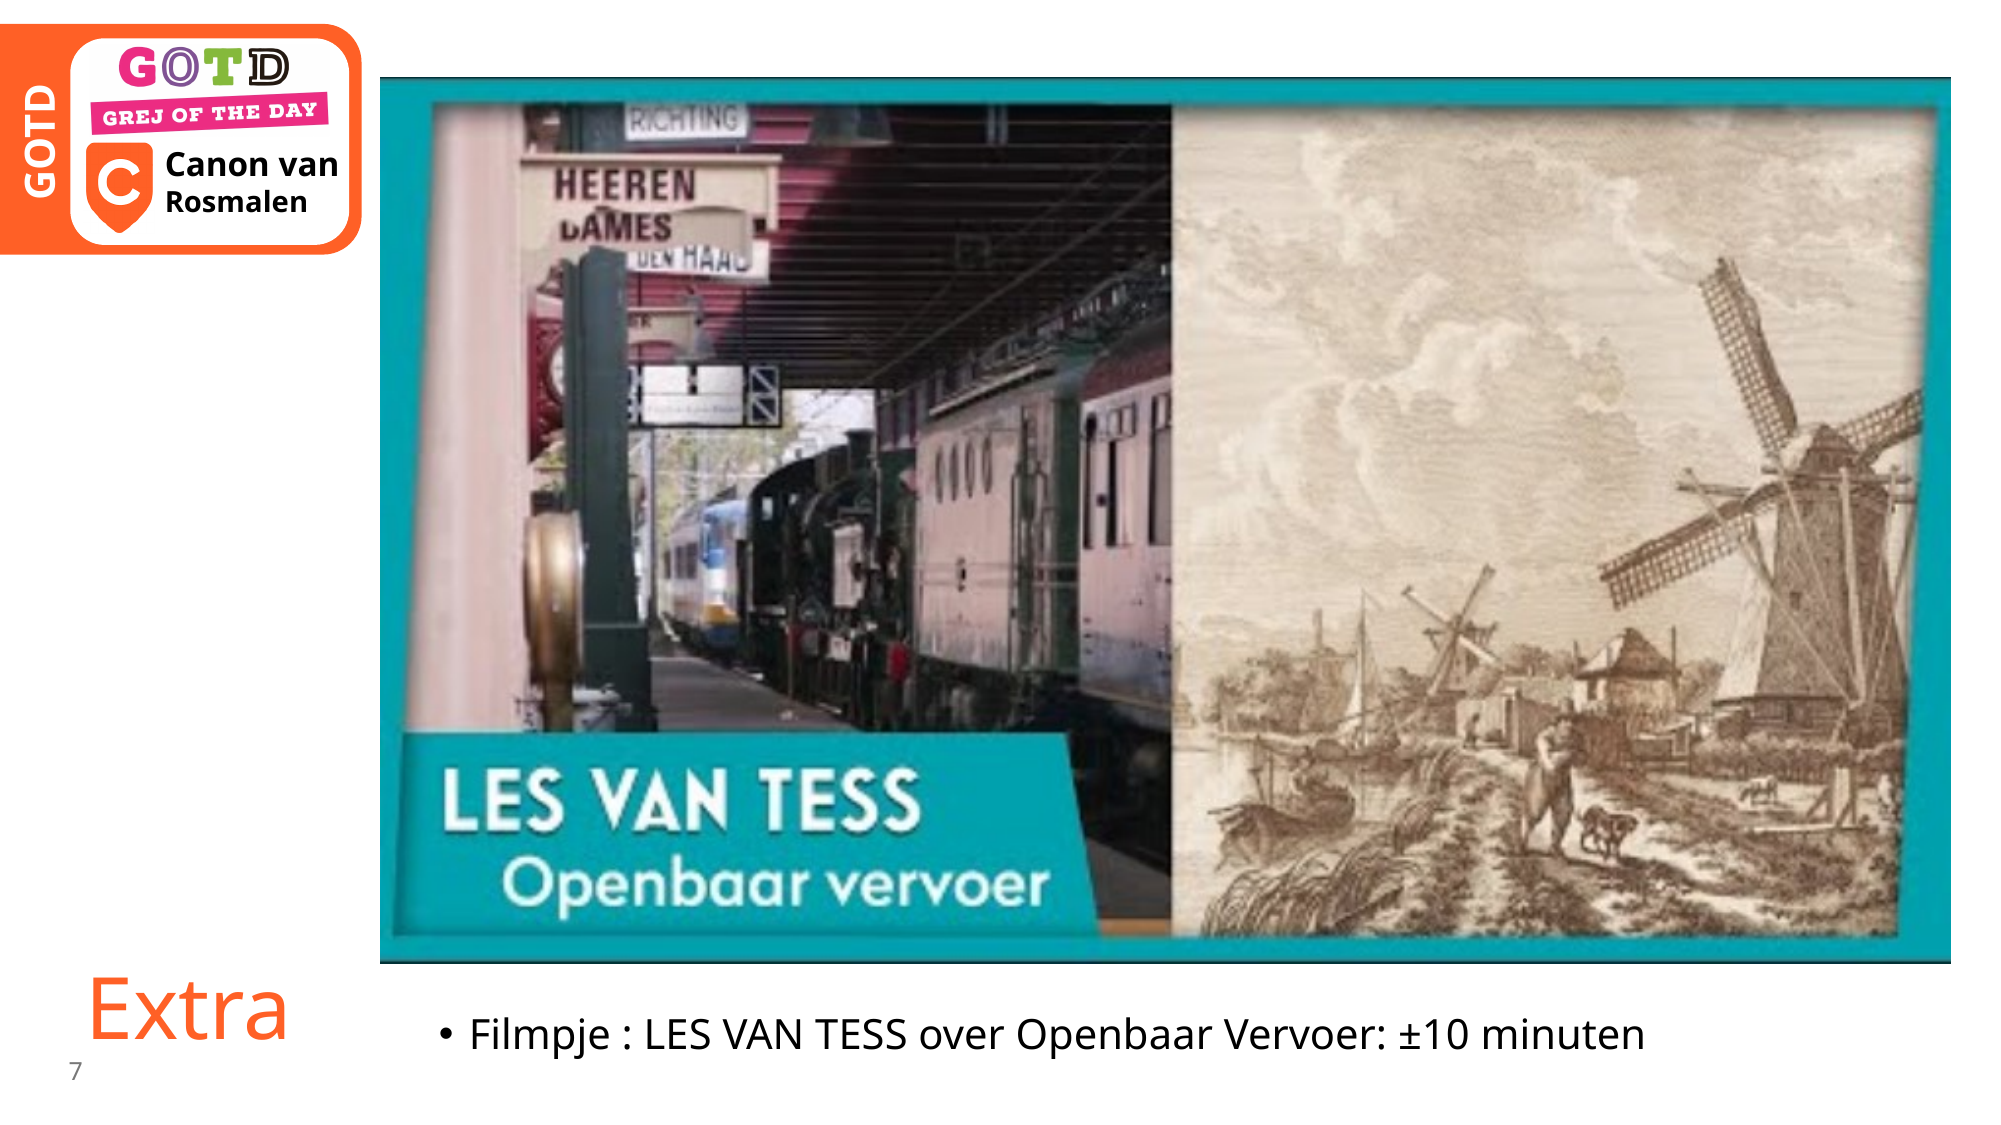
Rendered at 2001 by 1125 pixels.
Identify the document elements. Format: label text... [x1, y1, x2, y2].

slide_number 7 [53, 1042, 504, 1103]
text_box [0, 23, 363, 256]
text_box Filmpje : LES VAN TESS over Openbaar Vervoer: ±10 minuten [424, 1000, 2000, 1066]
title Extra [70, 957, 345, 1042]
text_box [379, 75, 1952, 965]
